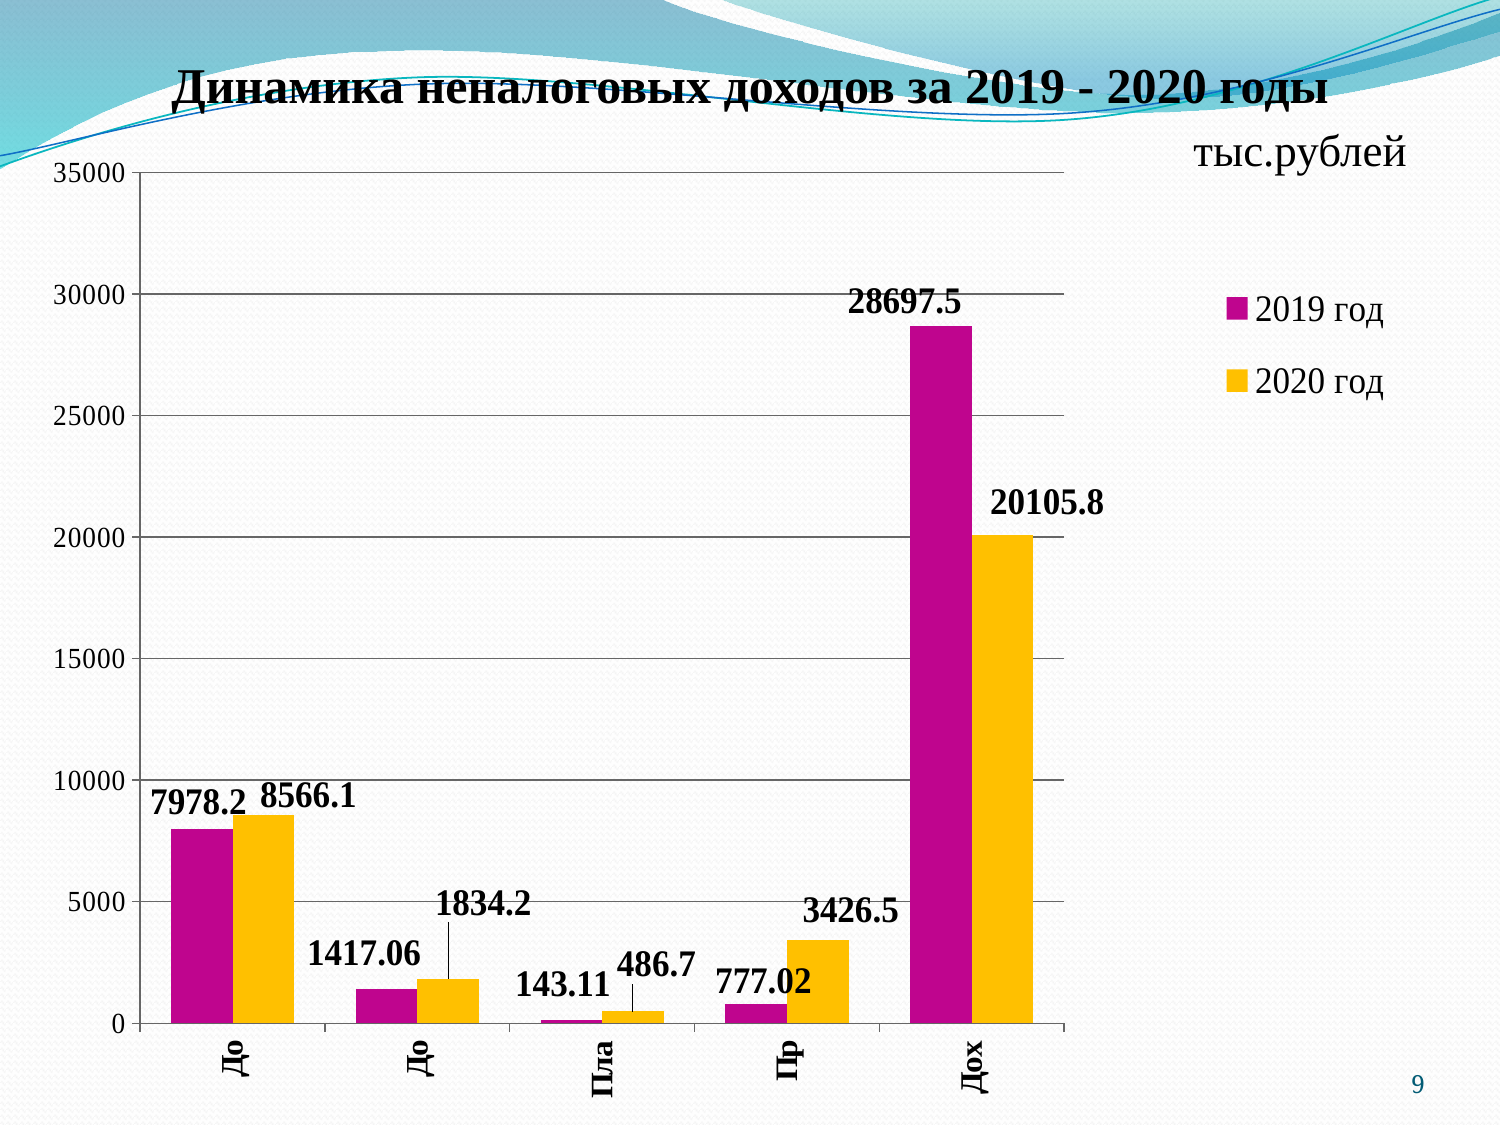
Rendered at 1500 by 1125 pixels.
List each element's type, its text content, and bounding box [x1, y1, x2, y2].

text_box тыс.рублей [1139, 113, 1461, 183]
title Динамика неналоговых доходов за 2019 - 2020 годы [75, 30, 1425, 114]
chart [52, 136, 1424, 1125]
table_cell 100 [1424, 140, 1429, 183]
